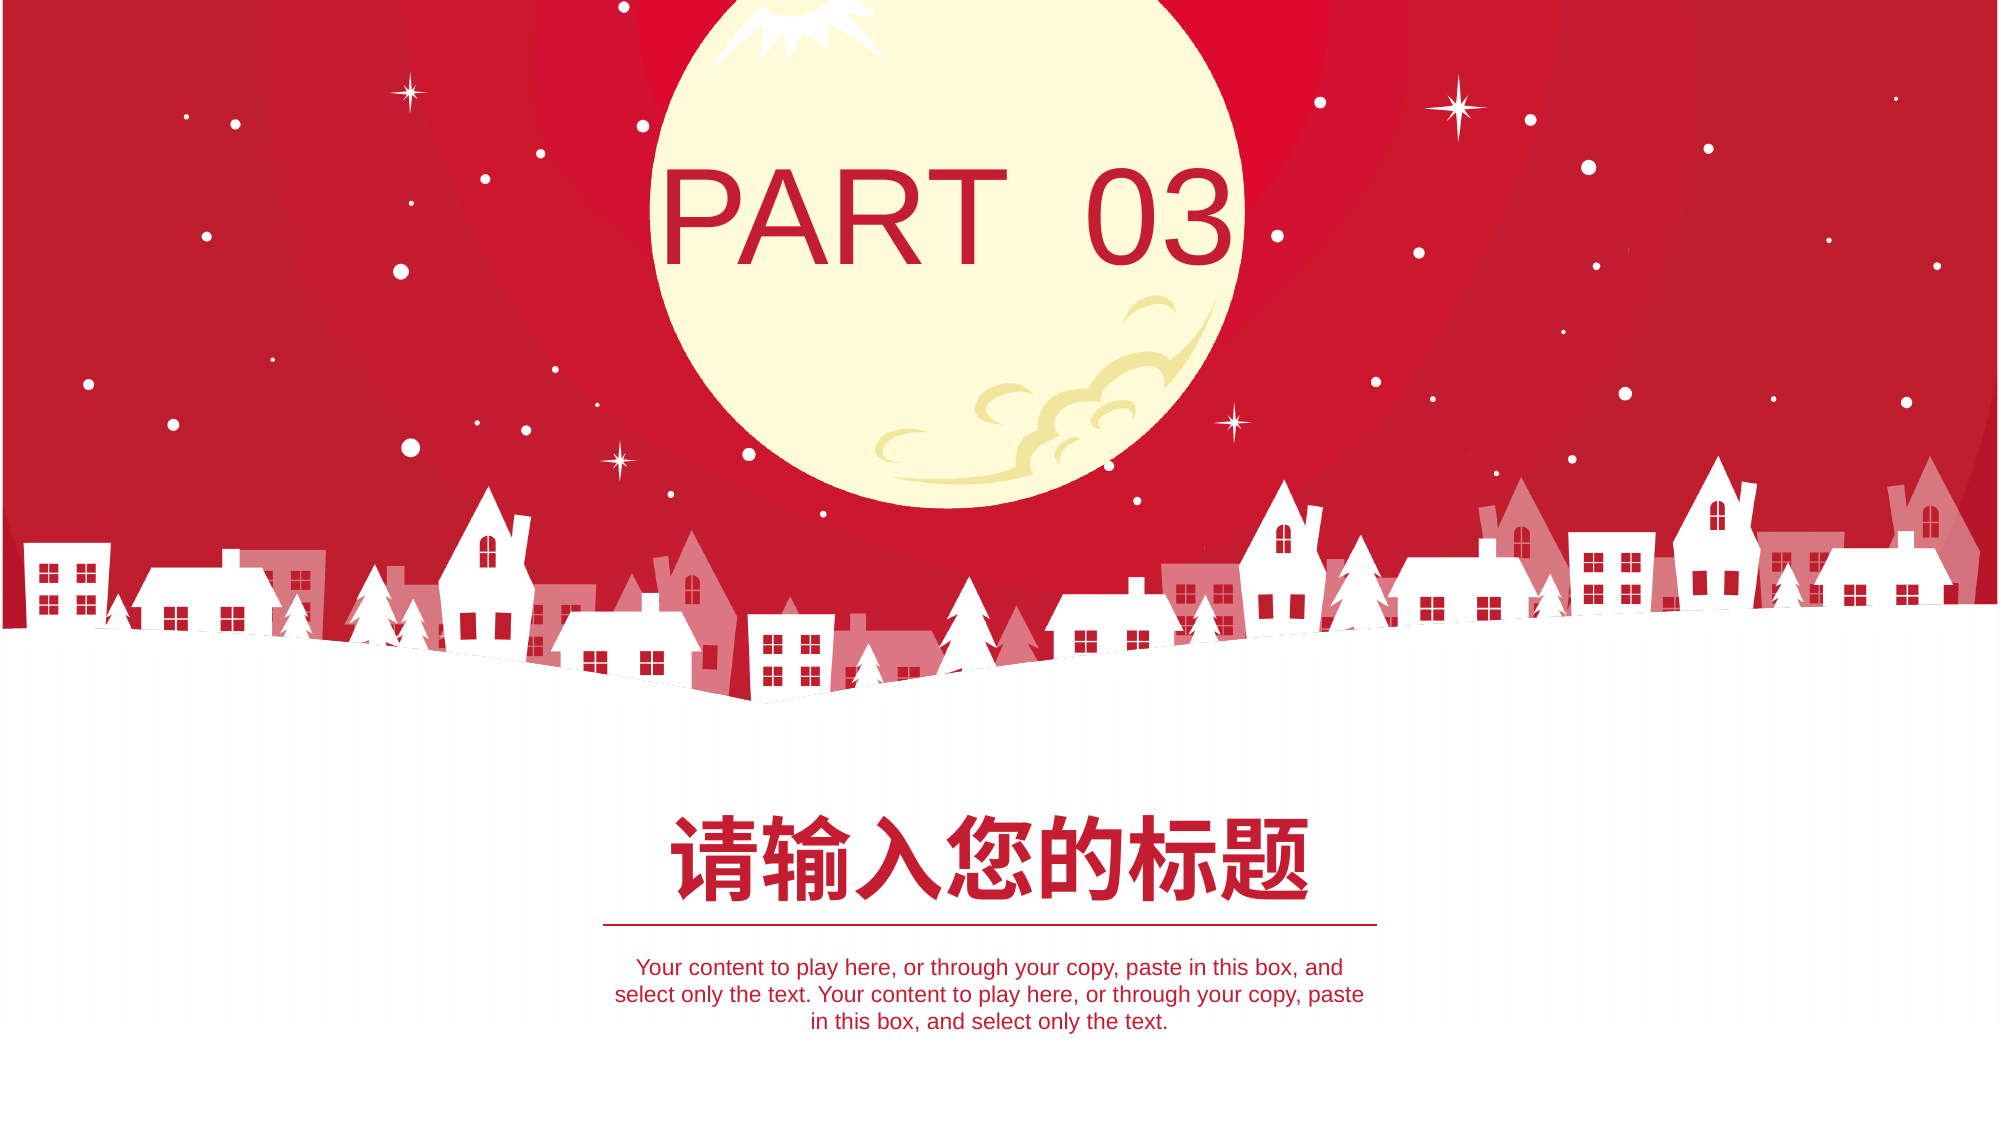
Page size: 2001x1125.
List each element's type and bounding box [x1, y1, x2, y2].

text_box [2, 0, 1998, 1054]
picture [649, 0, 1245, 509]
